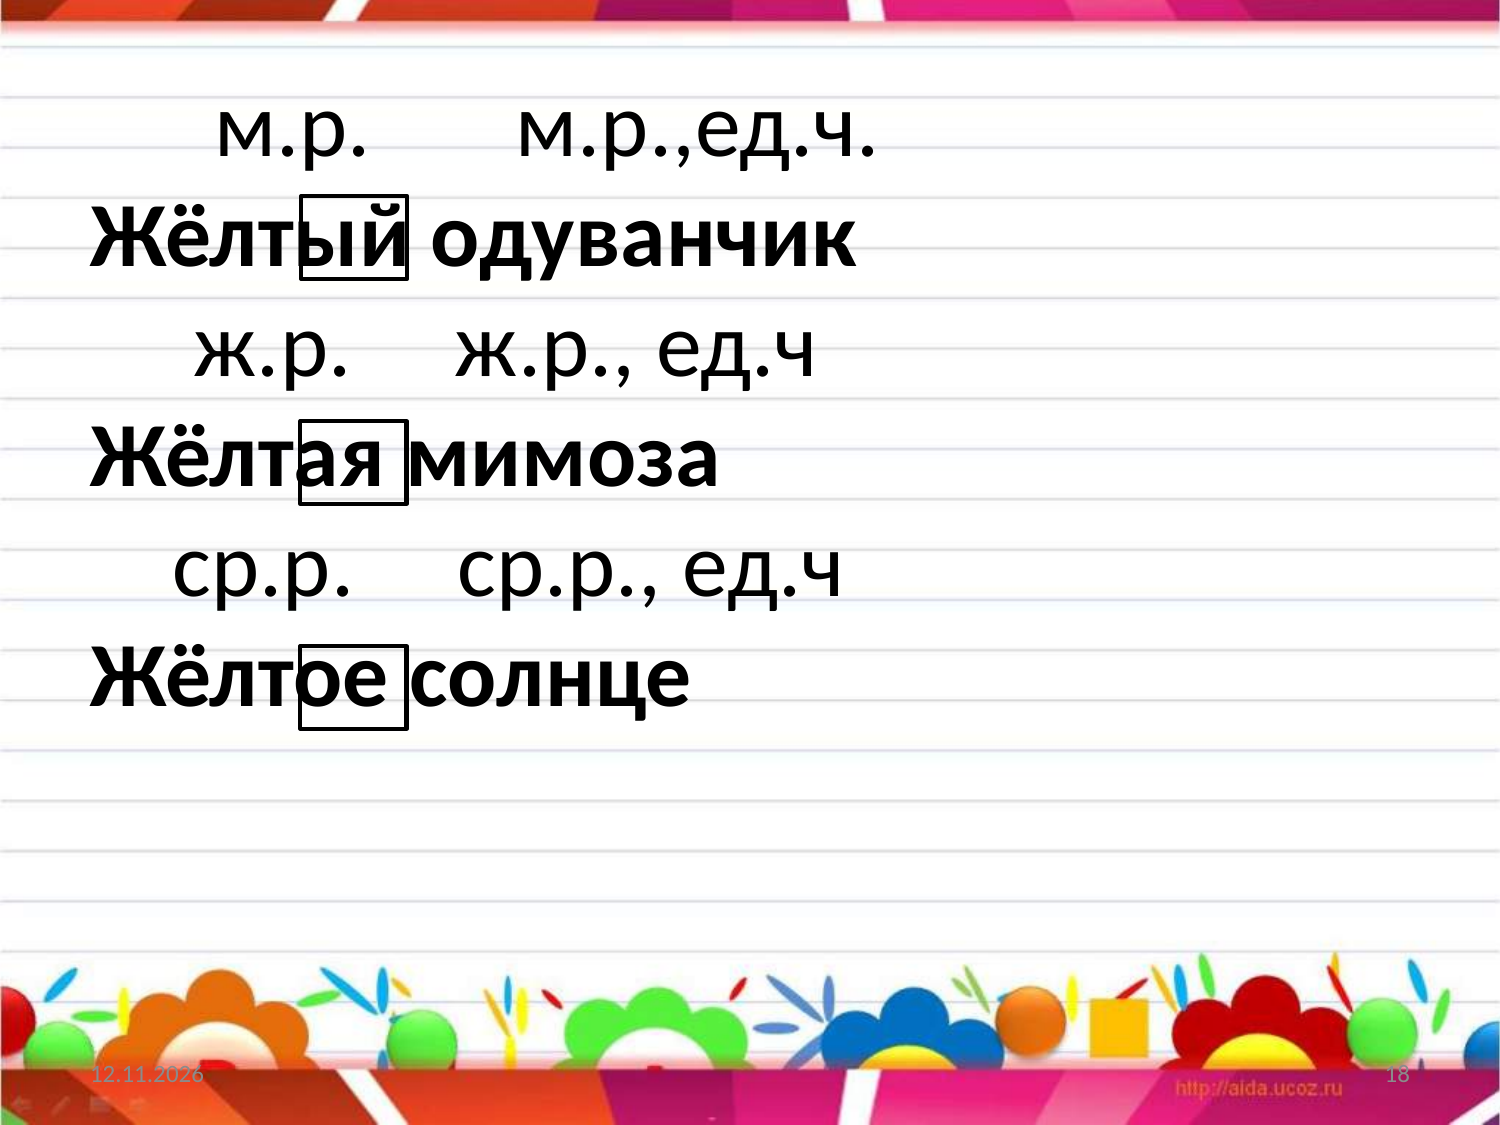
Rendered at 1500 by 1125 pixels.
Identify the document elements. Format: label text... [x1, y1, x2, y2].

slide_number 18 [1074, 1042, 1425, 1103]
text_box [298, 419, 409, 506]
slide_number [75, 1042, 425, 1103]
text_box [298, 644, 409, 731]
text_box [299, 194, 409, 281]
title м.р. м.р.,ед.ч. Жёлтый одуванчик ж.р. ж.р., ед.ч Жёлтая мимоза ср.р. ср.р., ед.ч Жёлтое солнце [74, 44, 1426, 965]
picture [0, 0, 1500, 1125]
